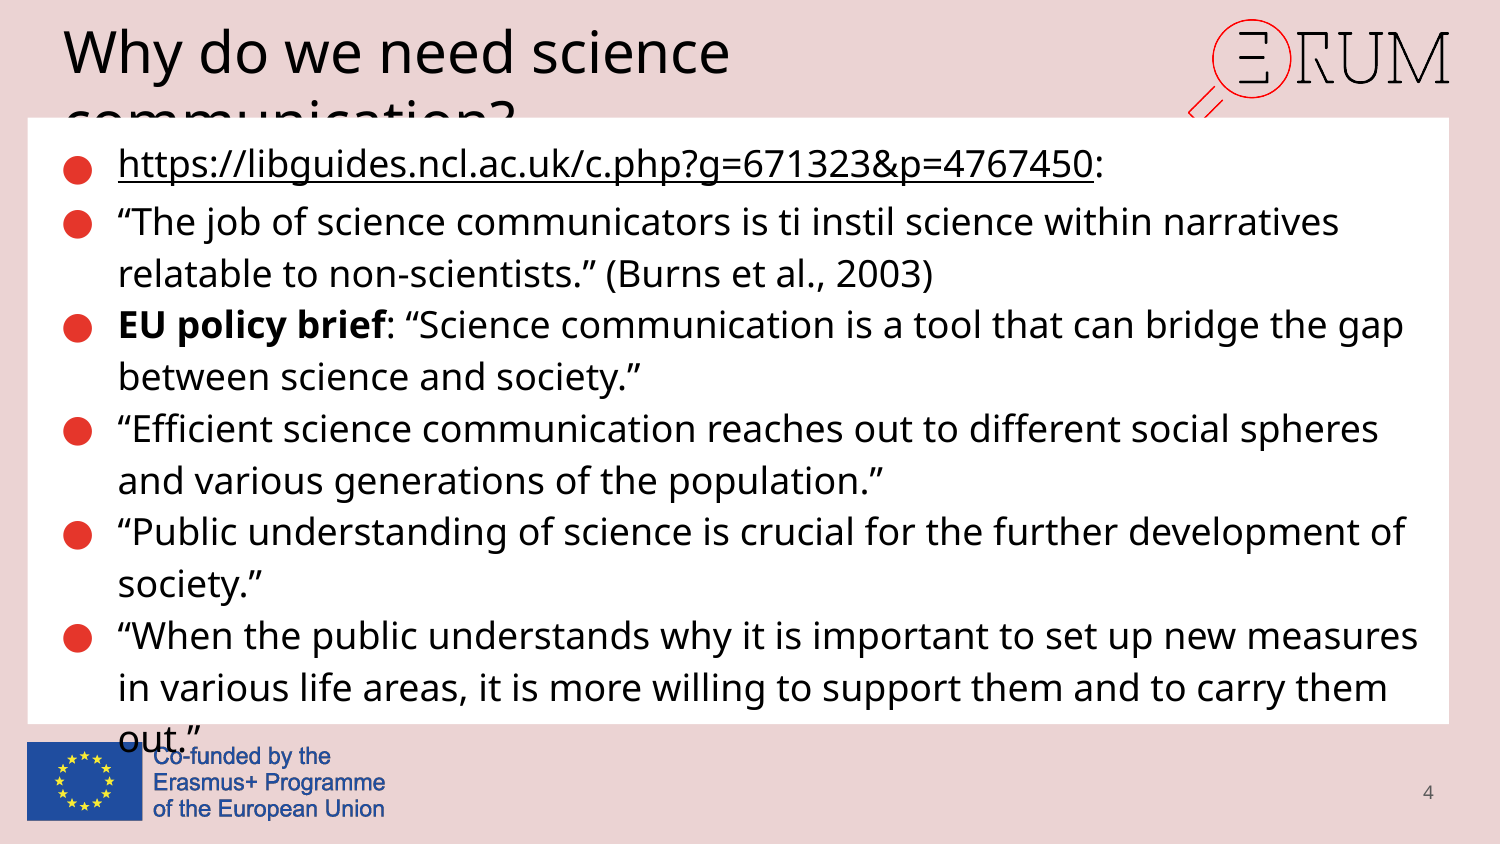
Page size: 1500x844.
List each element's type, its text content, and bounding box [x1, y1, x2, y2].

slide_number 4 [1358, 761, 1449, 826]
title Why do we need science communication? [48, 0, 1165, 94]
picture [1136, 0, 1500, 137]
list https://libguides.ncl.ac.uk/c.php?g=671323&p=4767450: “The job of science communicators is ti instil science within narratives relatable to non-scientists.” (Burns et al., 2003) EU policy brief: “Science communication is a tool that can bridge the gap between science and society.” “Efficient science communication reaches out to different social spheres and various generations of the population.” “Public understanding of science is crucial for the further development of society.” “When the public understands why it is important to set up new measures in various life areas, it is more willing to support them and to carry them out.” [27, 117, 1449, 725]
picture [27, 742, 385, 821]
